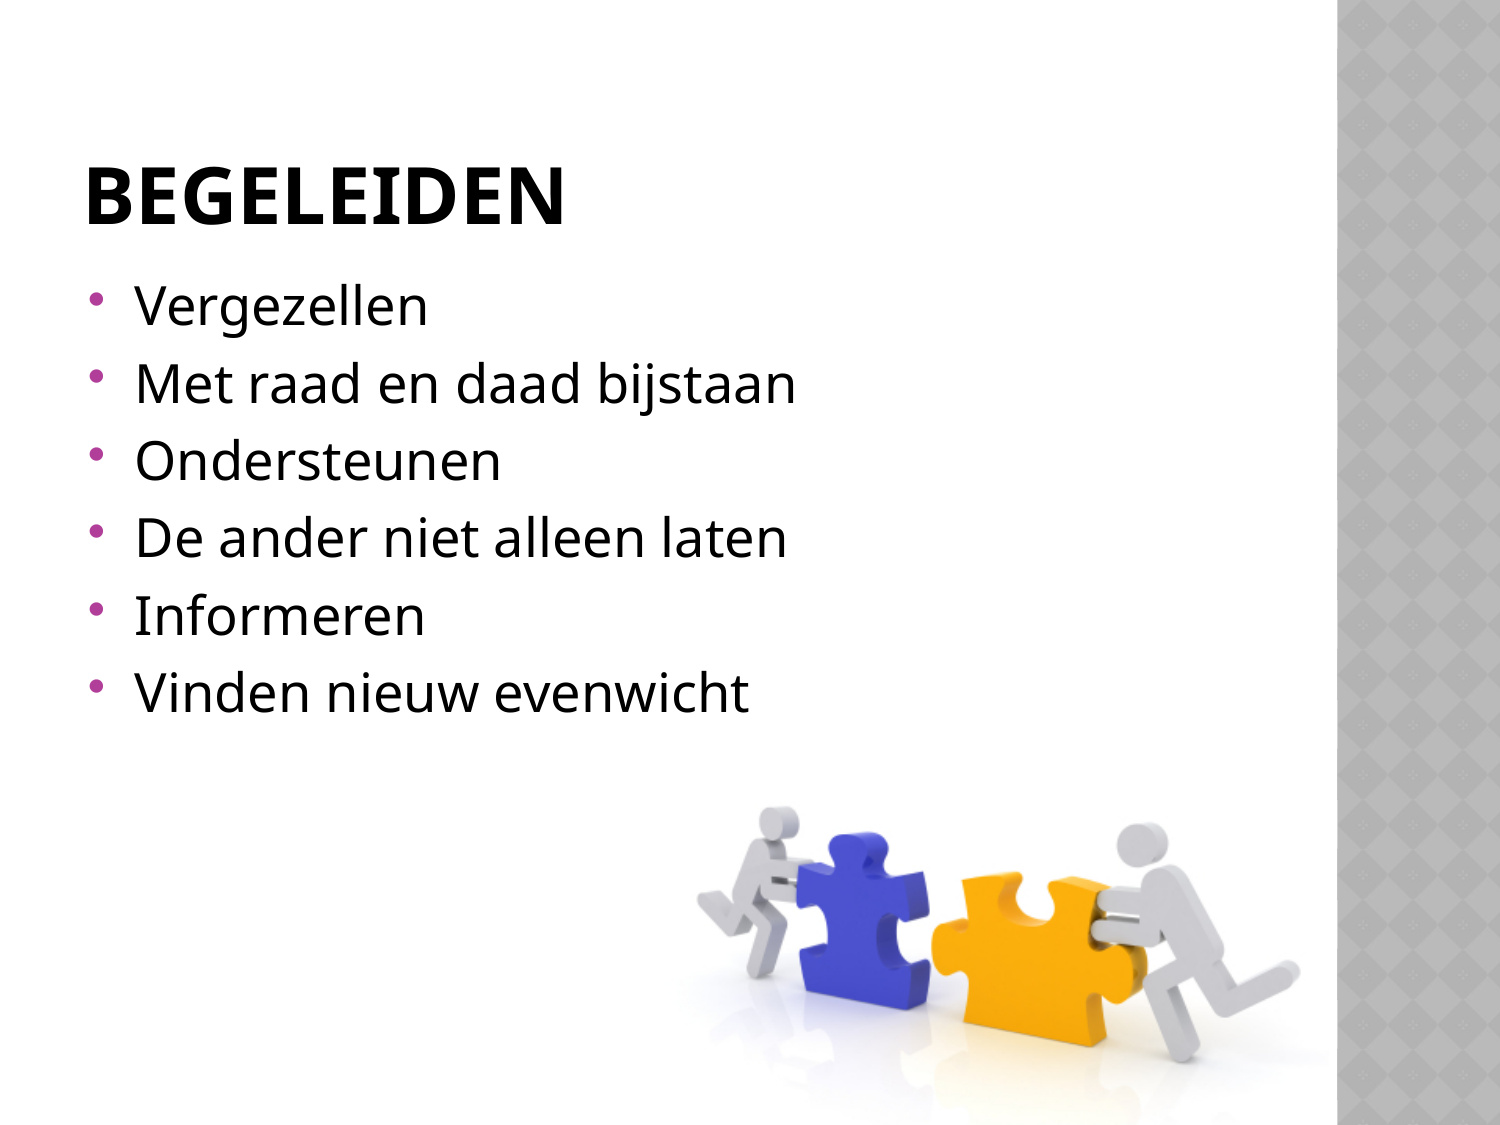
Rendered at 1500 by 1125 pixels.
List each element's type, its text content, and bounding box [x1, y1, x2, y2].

list Vergezellen Met raad en daad bijstaan Ondersteunen De ander niet alleen laten Informeren Vinden nieuw evenwicht [75, 264, 1263, 1059]
picture [666, 739, 1329, 1125]
title Begeleiden [75, 52, 1263, 240]
